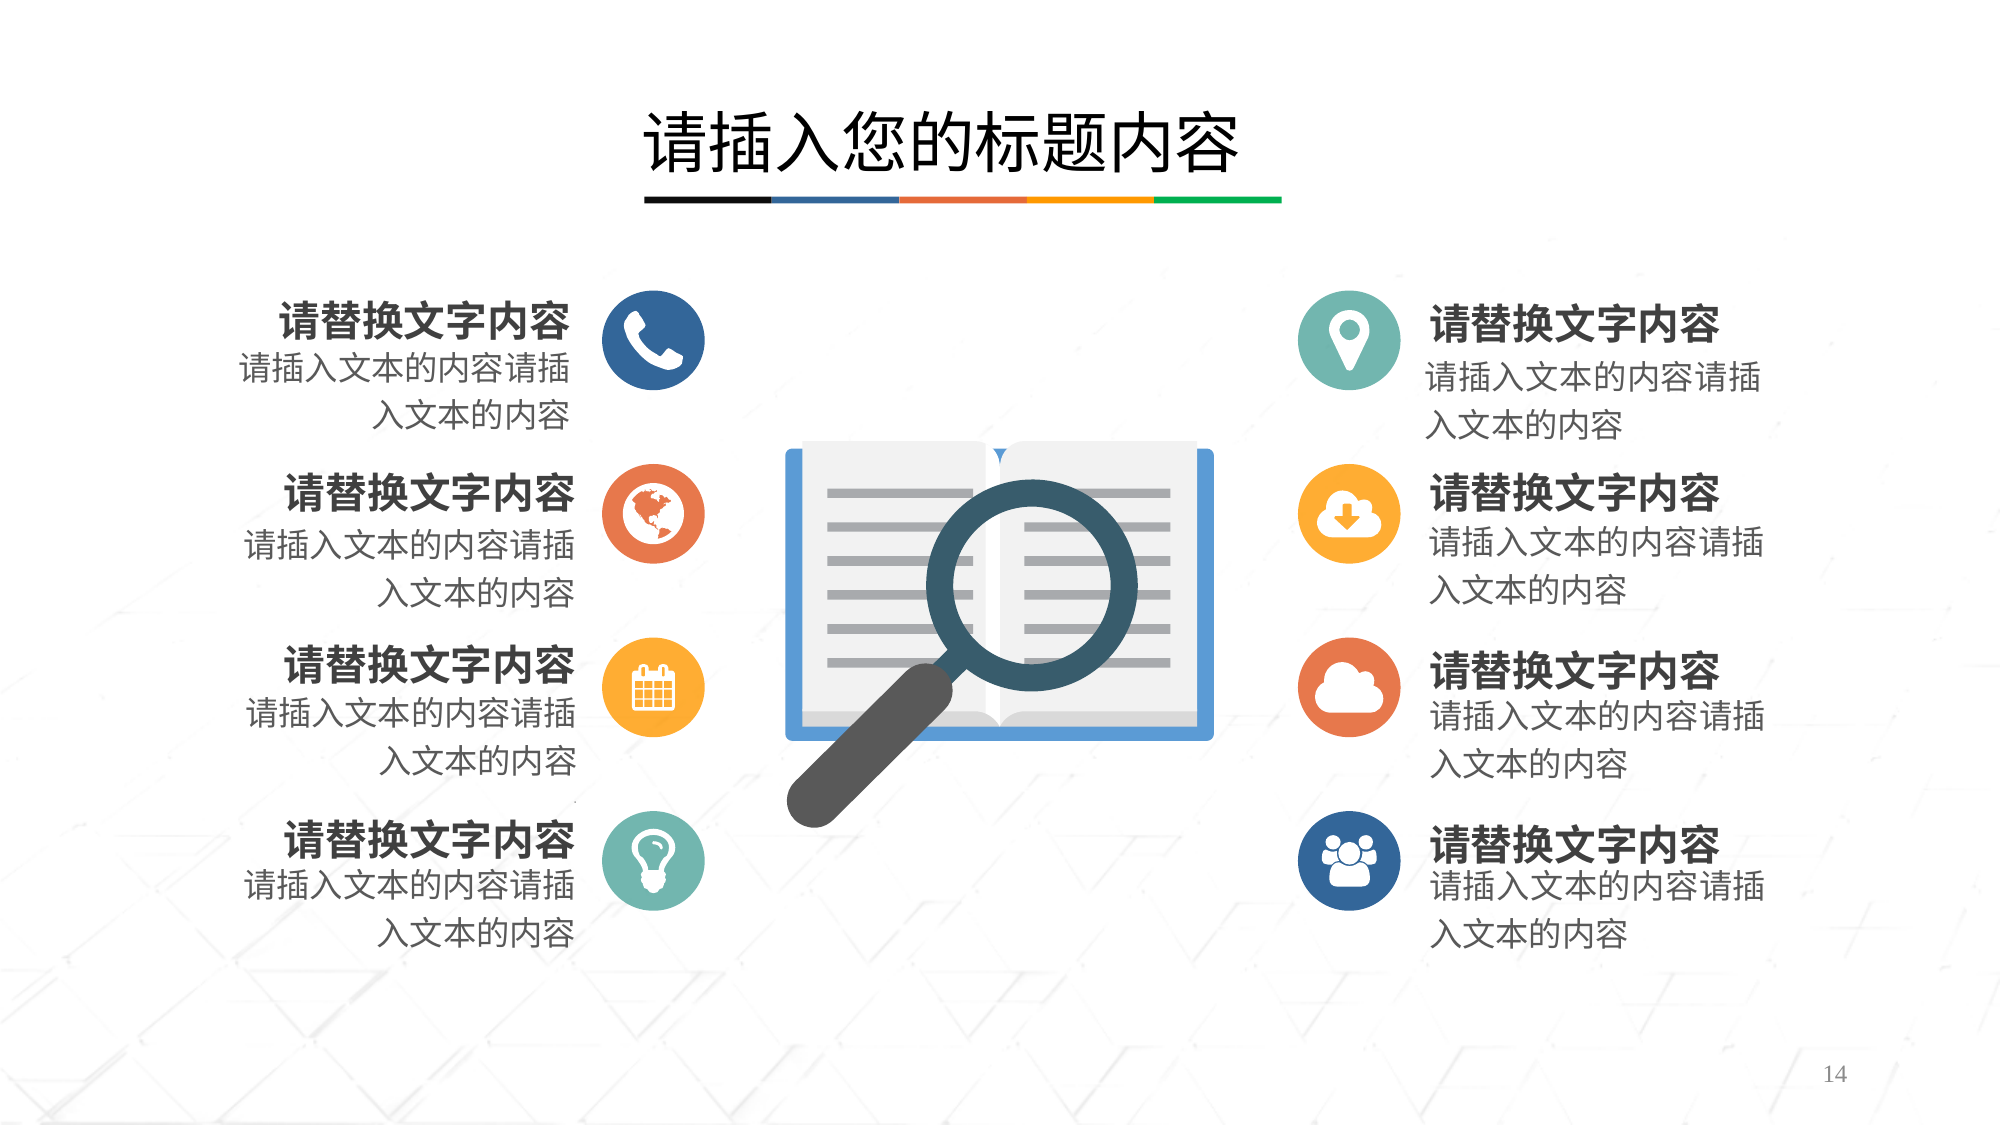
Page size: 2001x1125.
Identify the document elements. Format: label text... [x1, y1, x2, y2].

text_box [1297, 464, 1401, 564]
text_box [1297, 637, 1401, 738]
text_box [233, 285, 571, 432]
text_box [602, 637, 705, 738]
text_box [1297, 811, 1401, 911]
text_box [602, 290, 705, 391]
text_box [238, 803, 576, 949]
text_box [238, 456, 576, 609]
slide_number 14 [1412, 1042, 1863, 1103]
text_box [1428, 457, 1767, 607]
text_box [1297, 290, 1401, 391]
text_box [602, 811, 705, 911]
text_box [1424, 287, 1767, 441]
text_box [1429, 808, 1767, 950]
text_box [784, 441, 1214, 830]
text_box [602, 464, 705, 564]
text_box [1429, 634, 1767, 781]
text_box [238, 629, 578, 809]
